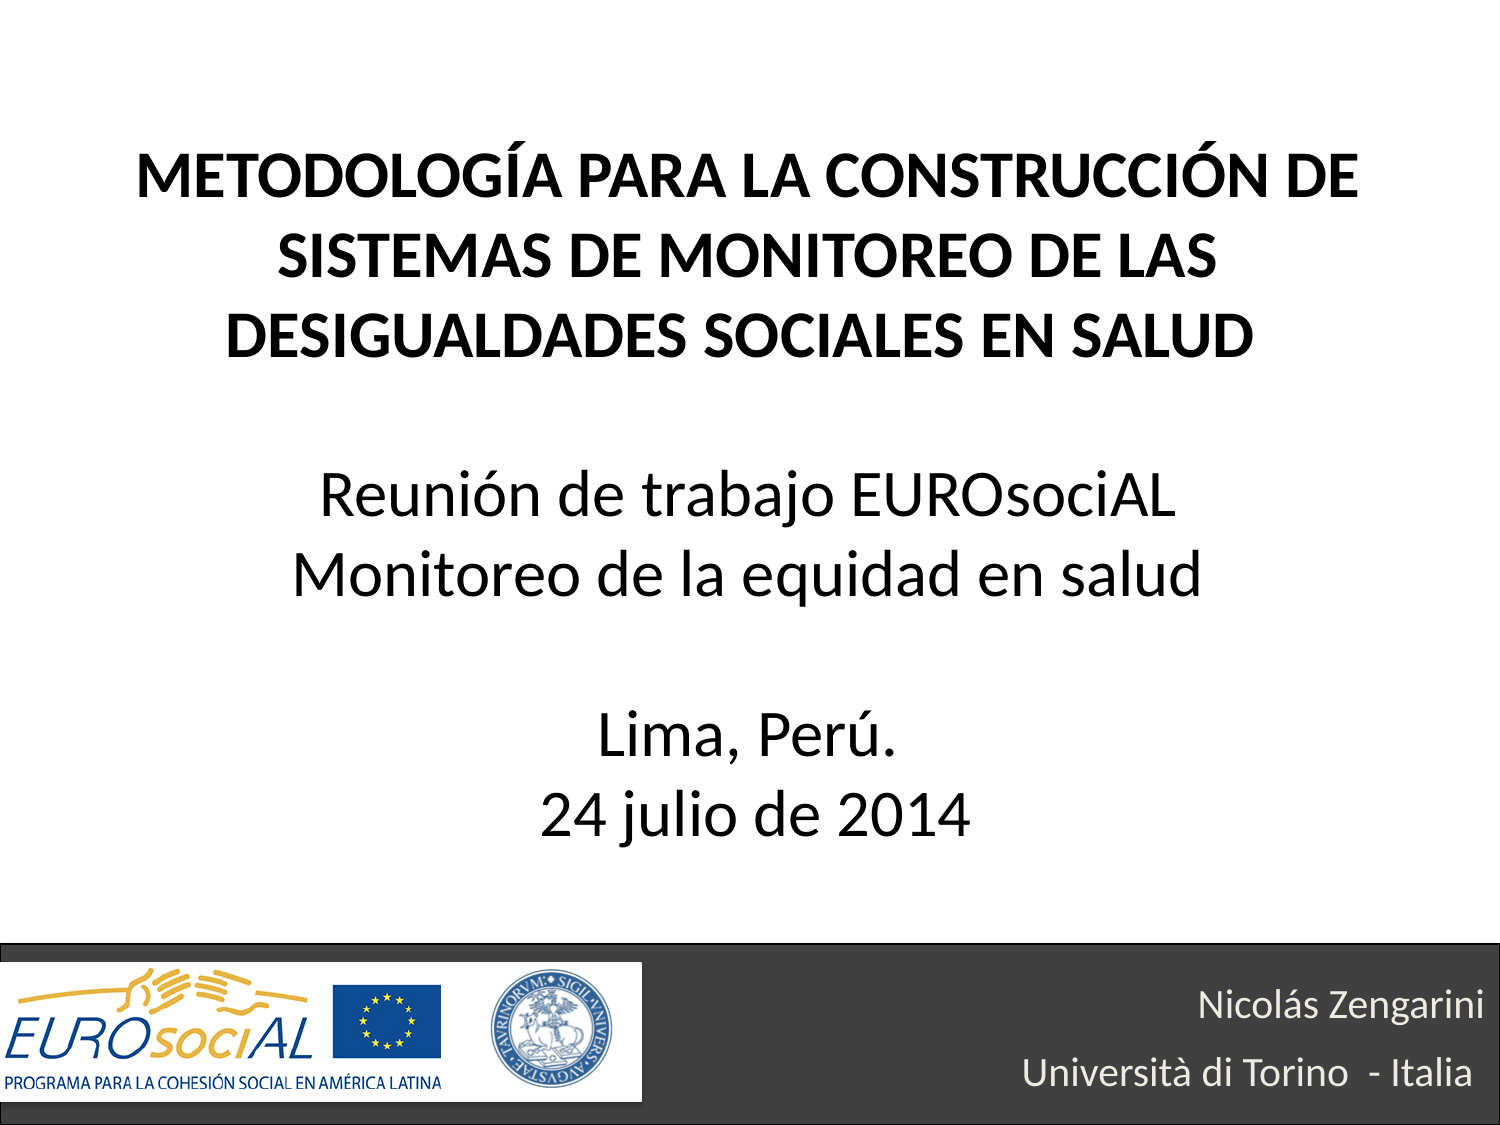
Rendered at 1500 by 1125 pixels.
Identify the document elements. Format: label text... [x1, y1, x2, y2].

text_box [0, 943, 1500, 1125]
subtitle Nicolás Zengarini Università di Torino - Italia [900, 968, 1500, 1125]
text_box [486, 968, 617, 1090]
text_box [0, 962, 642, 1102]
title METODOLOGÍA PARA LA CONSTRUCCIÓN DE SISTEMAS DE MONITOREO DE LAS DESIGUALDADES SOCIALES EN SALUD Reunión de trabajo EUROsociAL Monitoreo de la equidad en salud Lima, Perú. 24 julio de 2014 [110, 449, 1386, 691]
picture [4, 968, 441, 1090]
